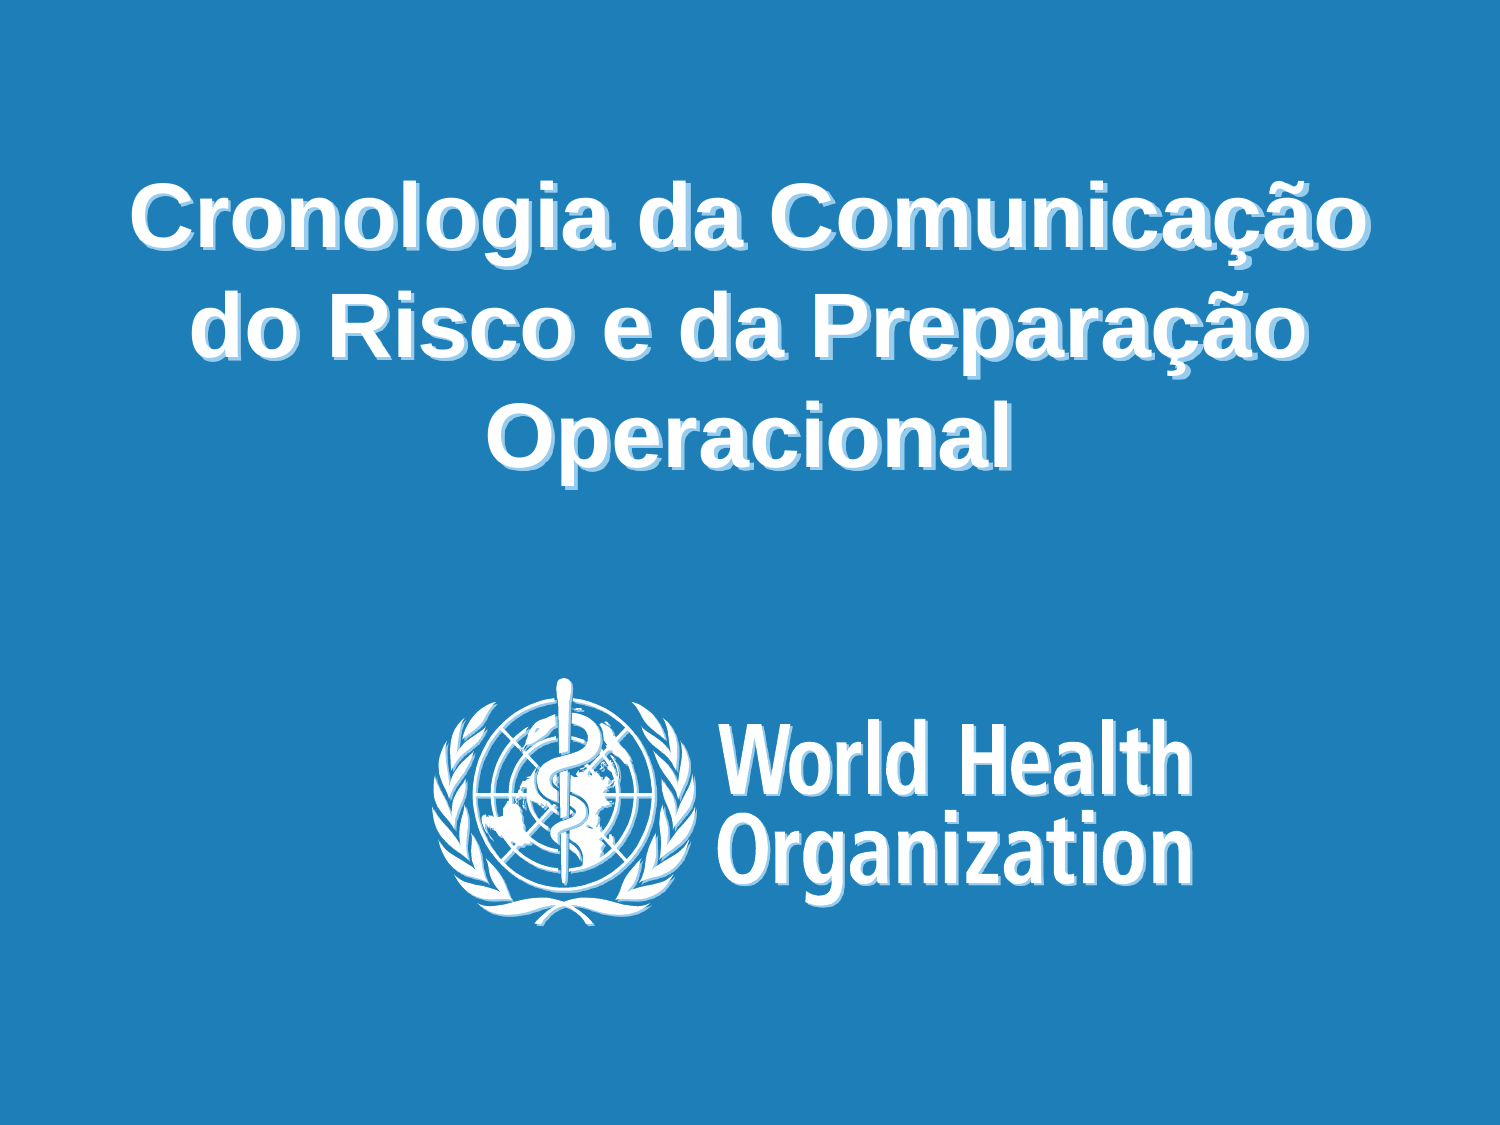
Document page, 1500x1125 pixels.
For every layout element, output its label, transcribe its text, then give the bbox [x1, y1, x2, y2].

title Cronologia da Comunicação do Risco e da Preparação Operacional [112, 250, 1388, 492]
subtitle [431, 677, 1191, 926]
